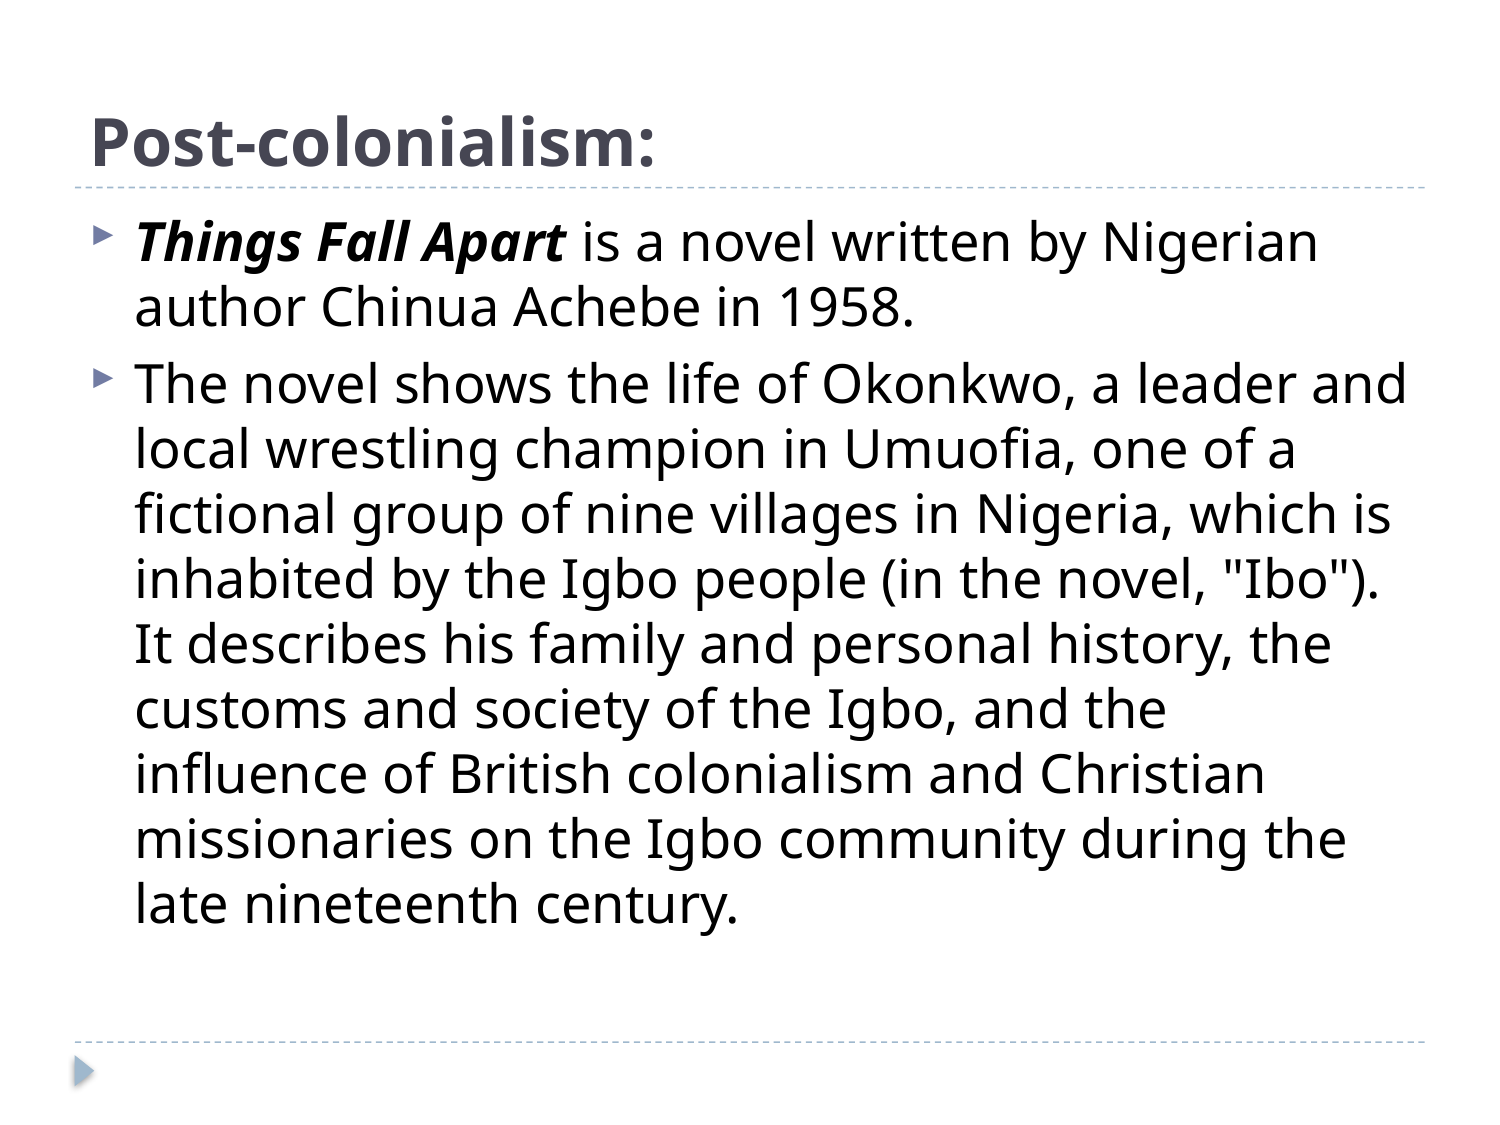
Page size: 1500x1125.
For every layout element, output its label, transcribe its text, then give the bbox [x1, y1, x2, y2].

list Things Fall Apart is a novel written by Nigerian author Chinua Achebe in 1958. The novel shows the life of Okonkwo, a leader and local wrestling champion in Umuofia, one of a fictional group of nine villages in Nigeria, which is inhabited by the Igbo people (in the novel, "Ibo"). It describes his family and personal history, the customs and society of the Igbo, and the influence of British colonialism and Christian missionaries on the Igbo community during the late nineteenth century. [75, 200, 1425, 1010]
title Post-colonialism: [75, 24, 1425, 188]
